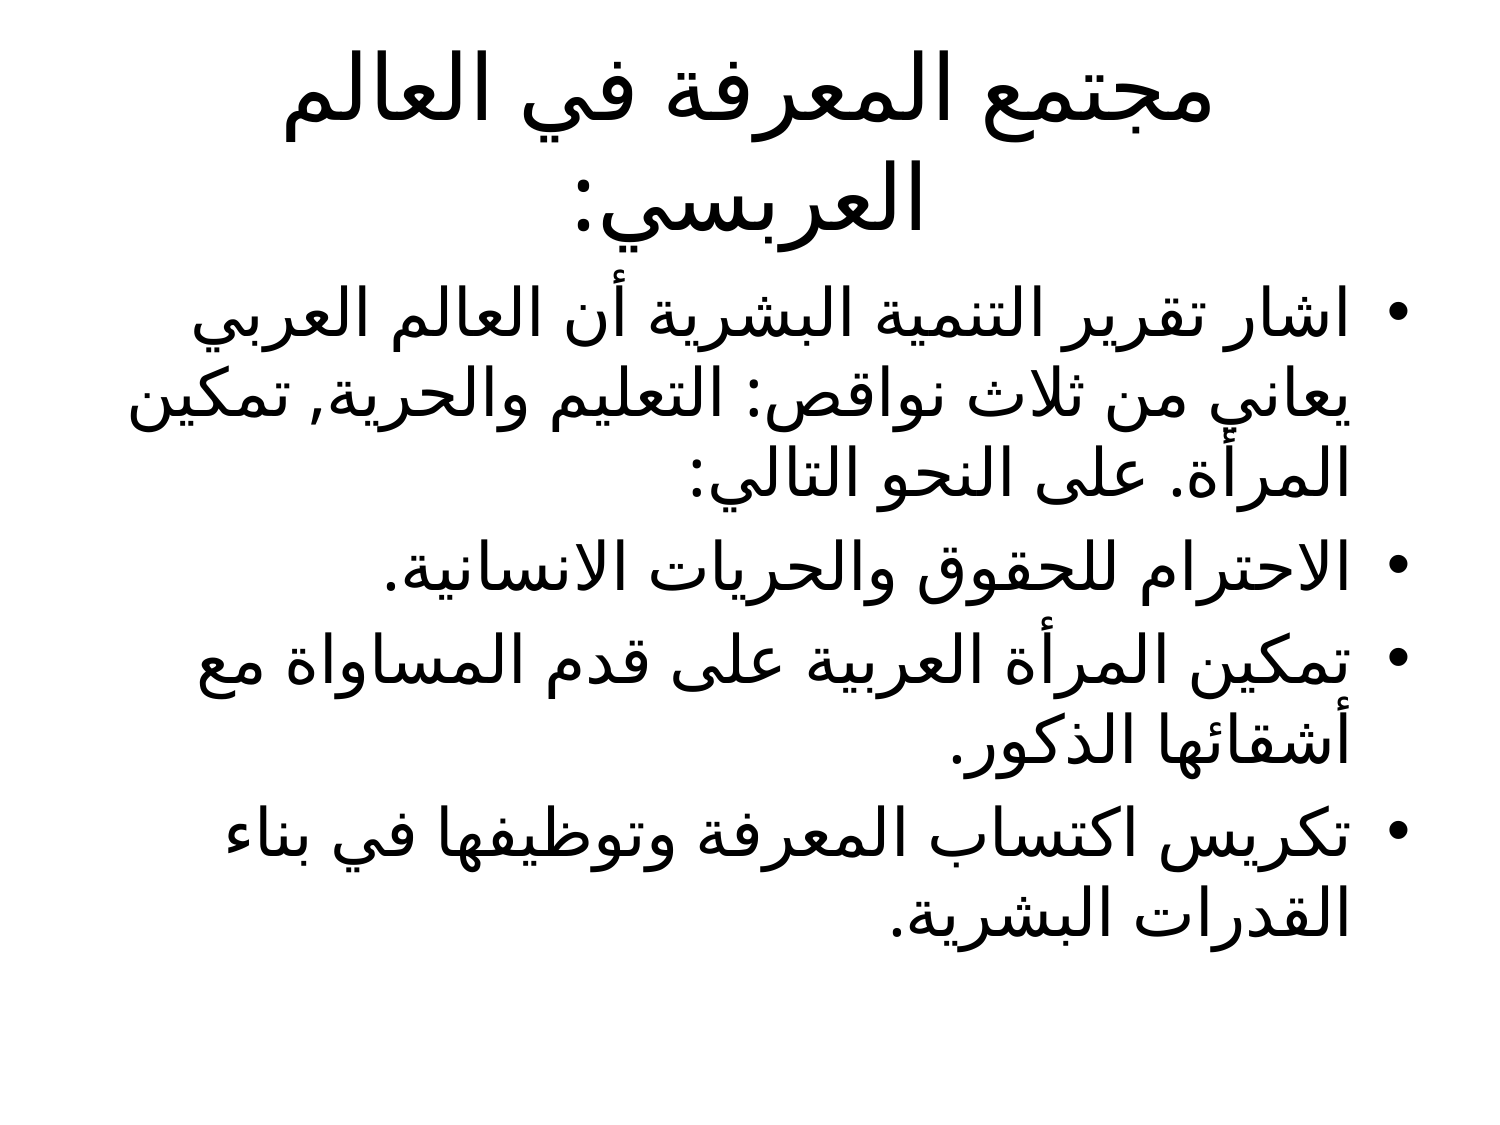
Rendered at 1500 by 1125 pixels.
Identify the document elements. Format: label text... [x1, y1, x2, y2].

title مجتمع المعرفة في العالم العربسي: [75, 45, 1425, 233]
list اشار تقرير التنمية البشرية أن العالم العربي يعاني من ثلاث نواقص: التعليم والحرية, تمكين المرأة. على النحو التالي: الاحترام للحقوق والحريات الانسانية. تمكين المرأة العربية على قدم المساواة مع أشقائها الذكور. تكريس اكتساب المعرفة وتوظيفها في بناء القدرات البشرية. [75, 262, 1425, 1005]
